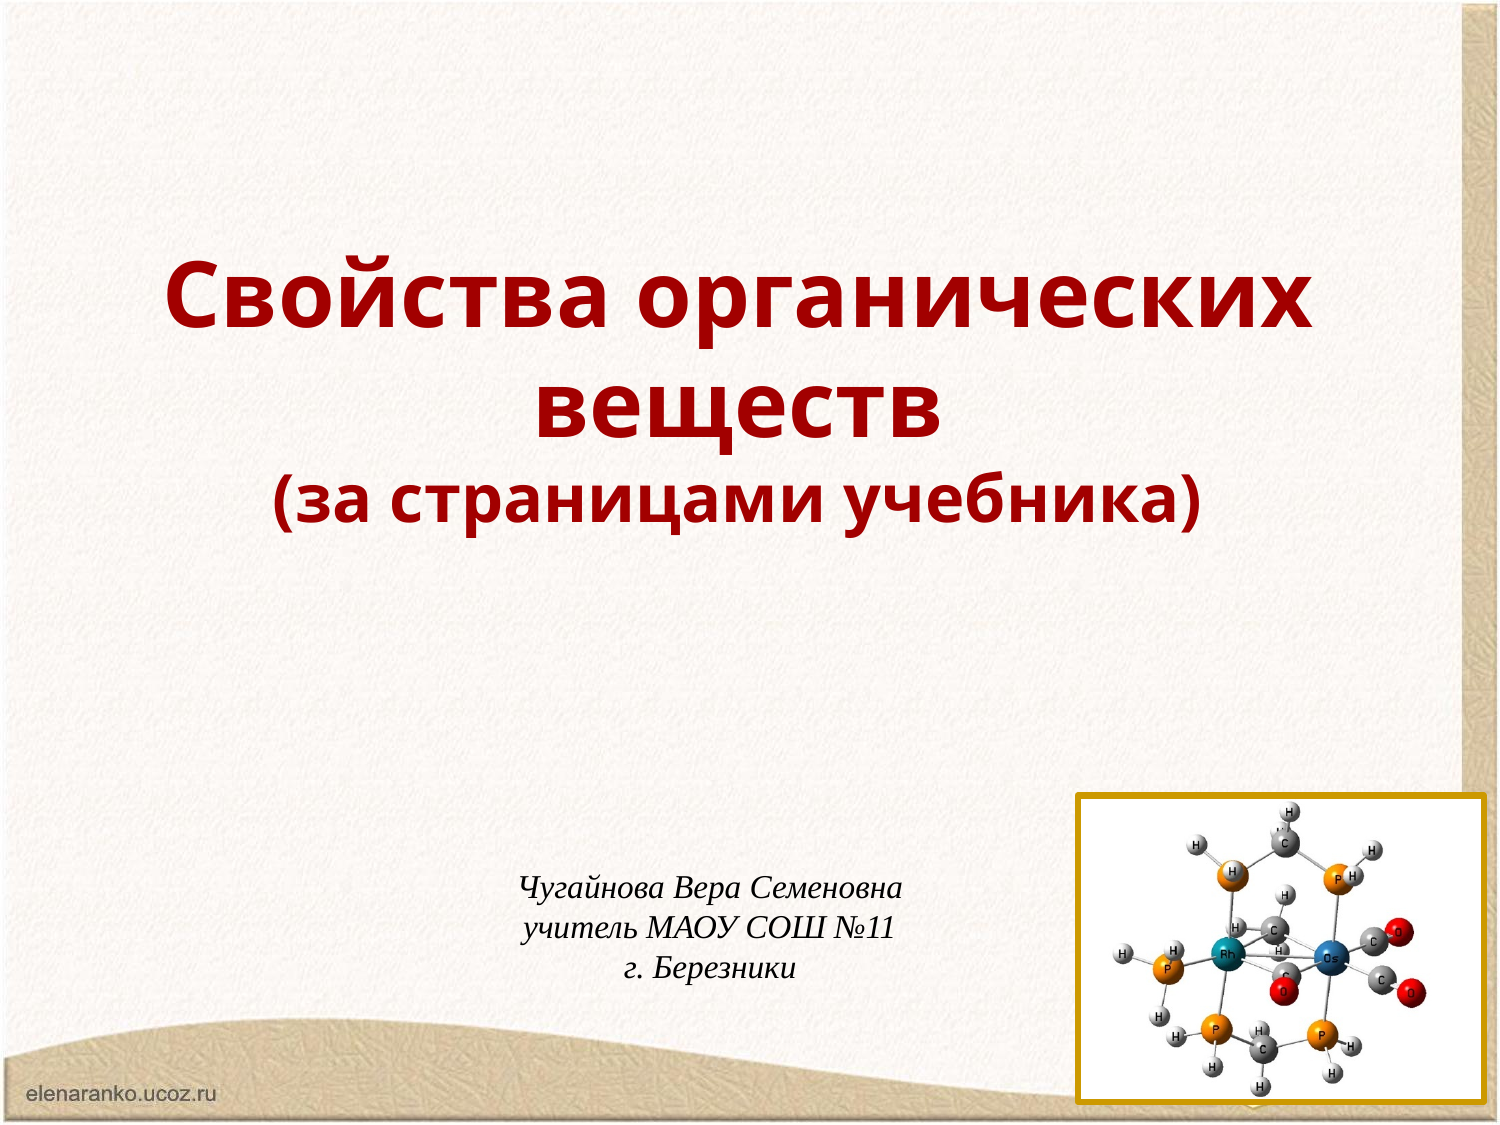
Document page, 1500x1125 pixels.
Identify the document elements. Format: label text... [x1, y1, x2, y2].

text_box Свойства органических веществ (за страницами учебника) [88, 172, 1388, 598]
picture [0, 0, 1500, 1125]
subtitle Чугайнова Вера Семеновна учитель МАОУ СОШ №11 г. Березники [371, 857, 1049, 1012]
